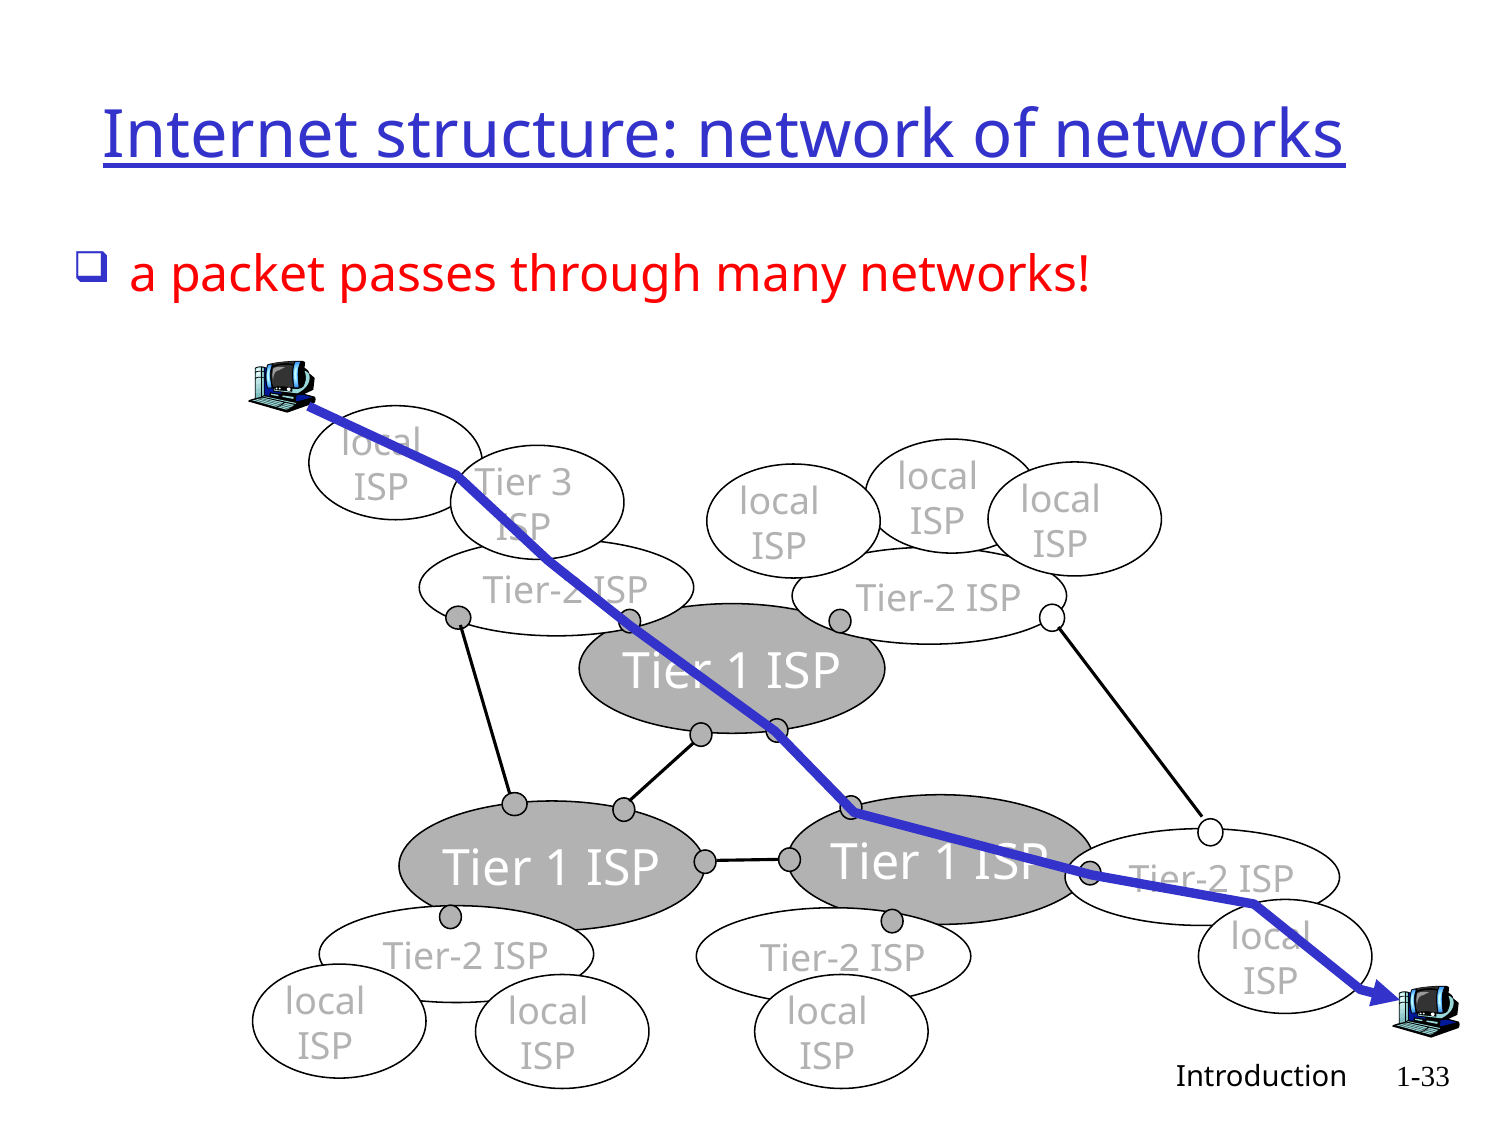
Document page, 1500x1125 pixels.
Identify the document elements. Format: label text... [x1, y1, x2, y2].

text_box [247, 360, 317, 413]
slide_number 1-33 [1362, 1049, 1466, 1125]
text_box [308, 405, 483, 520]
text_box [318, 538, 1340, 1005]
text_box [754, 974, 929, 1089]
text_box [987, 461, 1162, 577]
footer Introduction [887, 1049, 1362, 1125]
list a packet passes through many networks! [57, 234, 1443, 385]
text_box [252, 963, 427, 1079]
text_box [1391, 985, 1461, 1038]
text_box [450, 445, 625, 560]
text_box [1376, 986, 1386, 997]
title Internet structure: network of networks [87, 37, 1416, 226]
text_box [1198, 899, 1373, 1014]
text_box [706, 463, 881, 579]
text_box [475, 974, 650, 1089]
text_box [864, 438, 1039, 554]
